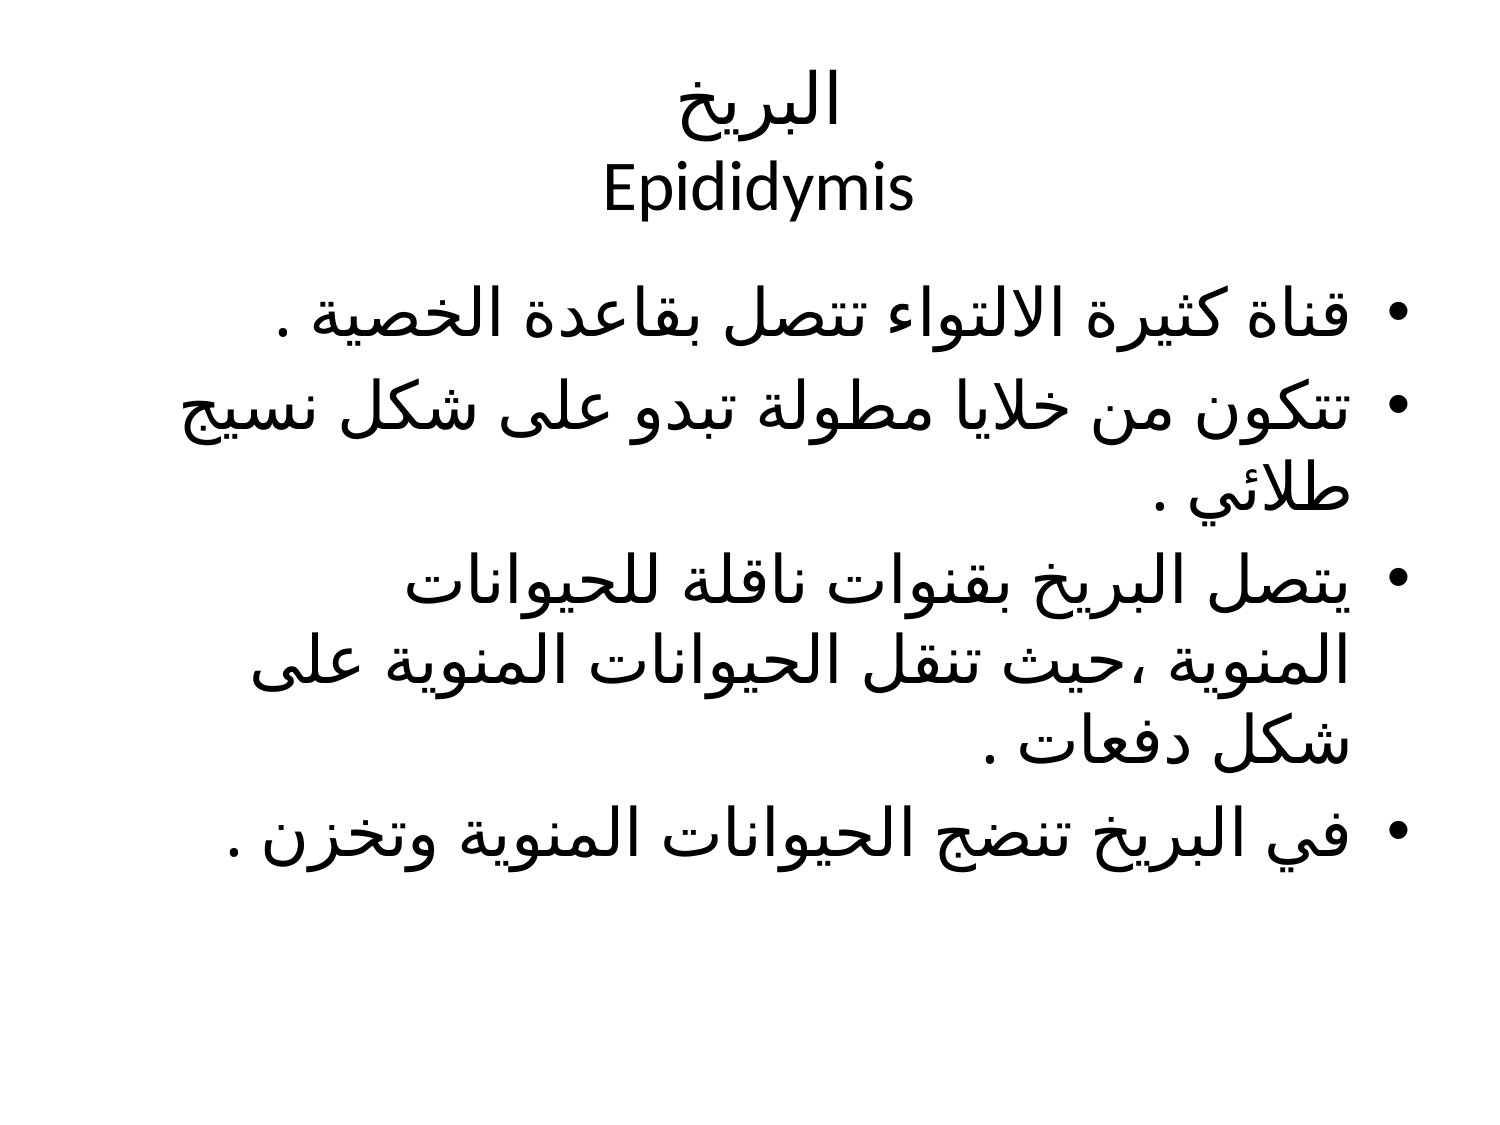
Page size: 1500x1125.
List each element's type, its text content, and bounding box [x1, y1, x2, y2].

title البريخ Epididymis [75, 45, 1425, 233]
list قناة كثيرة الالتواء تتصل بقاعدة الخصية . تتكون من خلايا مطولة تبدو على شكل نسيج طلائي . يتصل البريخ بقنوات ناقلة للحيوانات المنوية ،حيث تنقل الحيوانات المنوية على شكل دفعات . في البريخ تنضج الحيوانات المنوية وتخزن . [75, 262, 1425, 1005]
